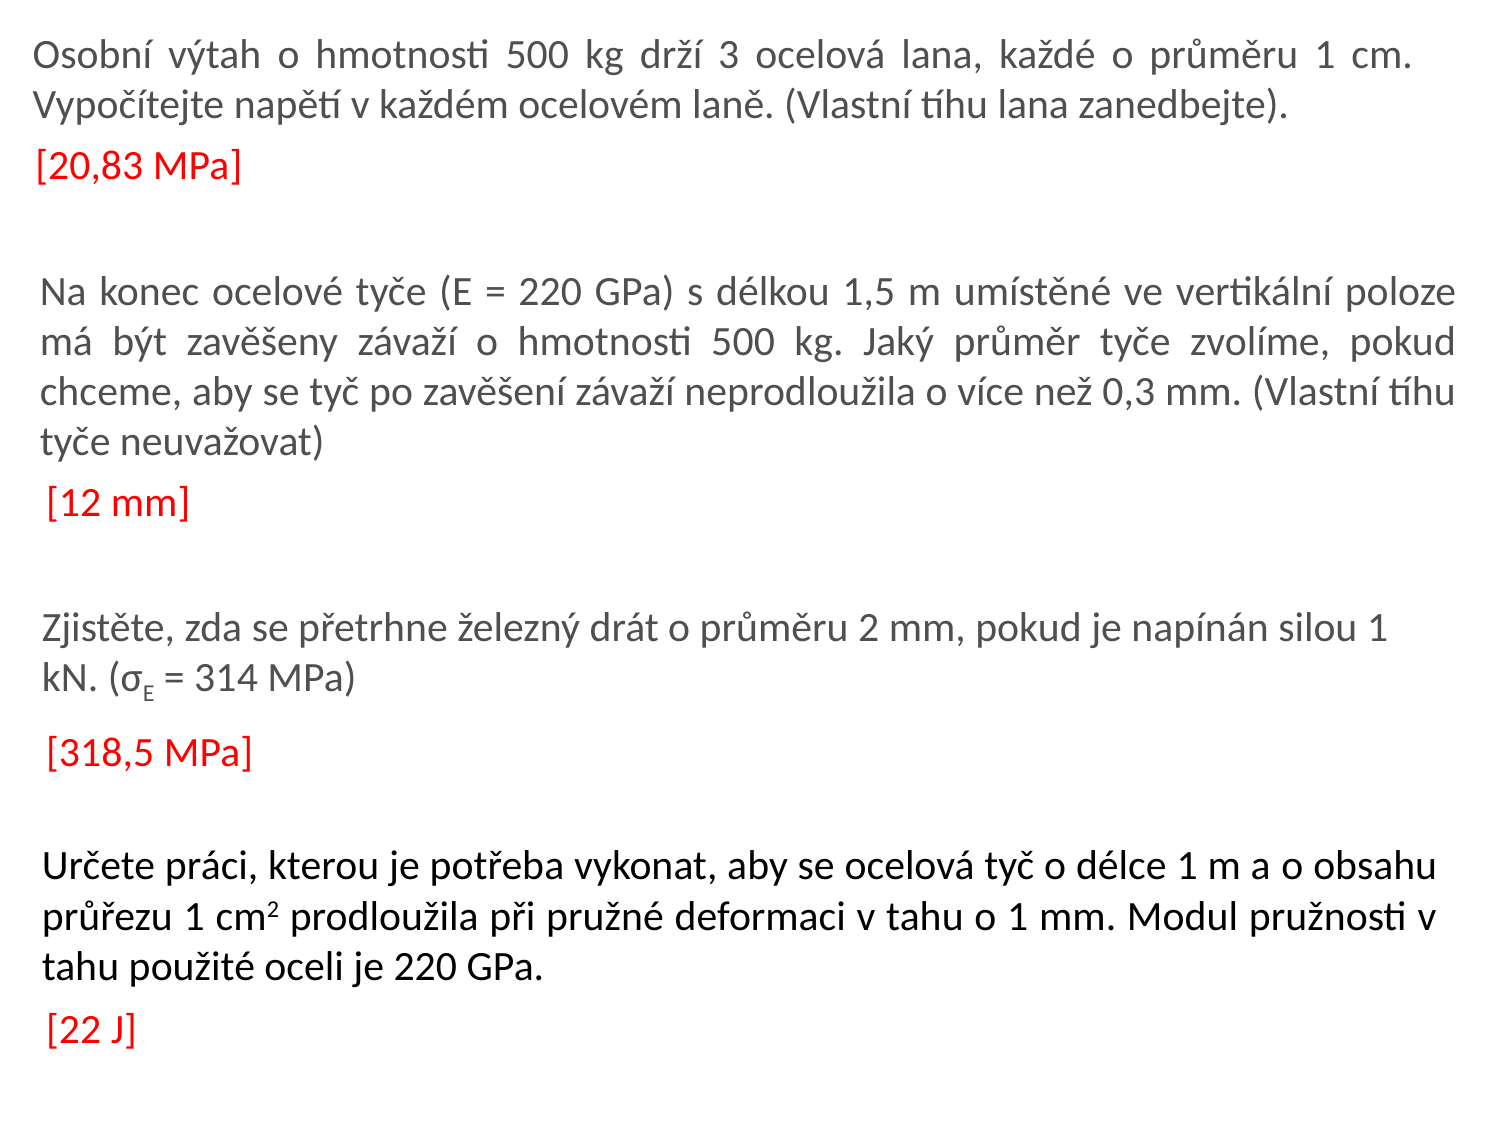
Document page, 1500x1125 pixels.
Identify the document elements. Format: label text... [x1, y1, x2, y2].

text_box [318,5 MPa] [31, 717, 274, 783]
text_box Na konec ocelové tyče (E = 220 GPa) s délkou 1,5 m umístěné ve vertikální poloze má být zavěšeny závaží o hmotnosti 500 kg. Jaký průměr tyče zvolíme, pokud chceme, aby se tyč po zavěšení závaží neprodloužila o více než 0,3 mm. (Vlastní tíhu tyče neuvažovat) [24, 256, 1472, 472]
text_box Osobní výtah o hmotnosti 500 kg drží 3 ocelová lana, každé o průměru 1 cm. Vypočítejte napětí v každém ocelovém laně. (Vlastní tíhu lana zanedbejte). [17, 19, 1429, 135]
text_box [22 J] [31, 994, 782, 1060]
text_box [20,83 MPa] [20, 130, 771, 196]
text_box Zjistěte, zda se přetrhne železný drát o průměru 2 mm, pokud je napínán silou 1 kN. (σE = 314 MPa) [27, 591, 1438, 714]
text_box Určete práci, kterou je potřeba vykonat, aby se ocelová tyč o délce 1 m a o obsahu průřezu 1 cm2 prodloužila při pružné deformaci v tahu o 1 mm. Modul pružnosti v tahu použité oceli je 220 GPa. [27, 830, 1453, 996]
text_box [12 mm] [31, 467, 216, 533]
